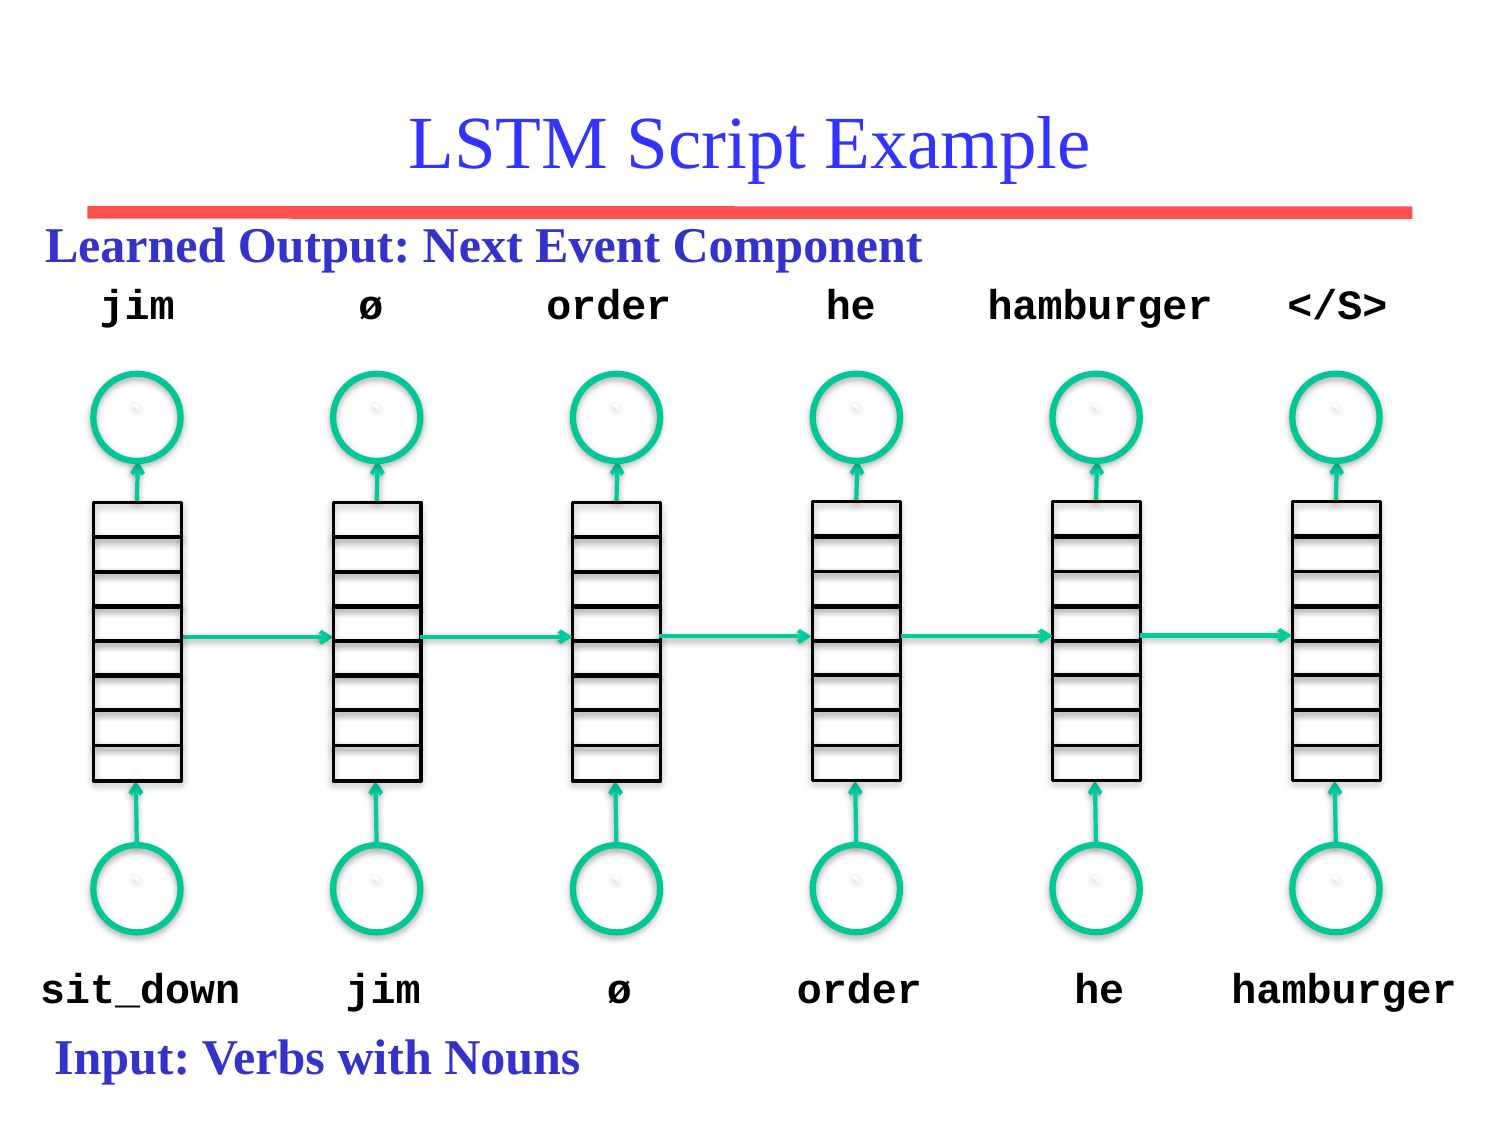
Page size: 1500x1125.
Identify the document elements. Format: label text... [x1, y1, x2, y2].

title LSTM Script Example [0, 44, 1500, 233]
text_box Input: Verbs with Nouns [39, 1017, 596, 1093]
text_box order [782, 954, 937, 1019]
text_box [93, 373, 182, 933]
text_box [812, 373, 901, 933]
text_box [1052, 373, 1141, 933]
text_box ø [592, 954, 647, 1019]
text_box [1292, 373, 1381, 933]
text_box jim [84, 280, 190, 335]
text_box he [1059, 954, 1140, 1019]
text_box jim [330, 954, 436, 1017]
text_box he [811, 280, 891, 335]
text_box </S> [1272, 270, 1403, 335]
text_box hamburger [972, 270, 1228, 335]
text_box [572, 373, 662, 933]
text_box hamburger [1216, 954, 1472, 1019]
text_box ø [343, 280, 399, 335]
text_box Learned Output: Next Event Component [30, 205, 938, 280]
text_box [332, 373, 422, 933]
text_box sit_down [25, 954, 256, 1019]
text_box order [531, 280, 686, 335]
